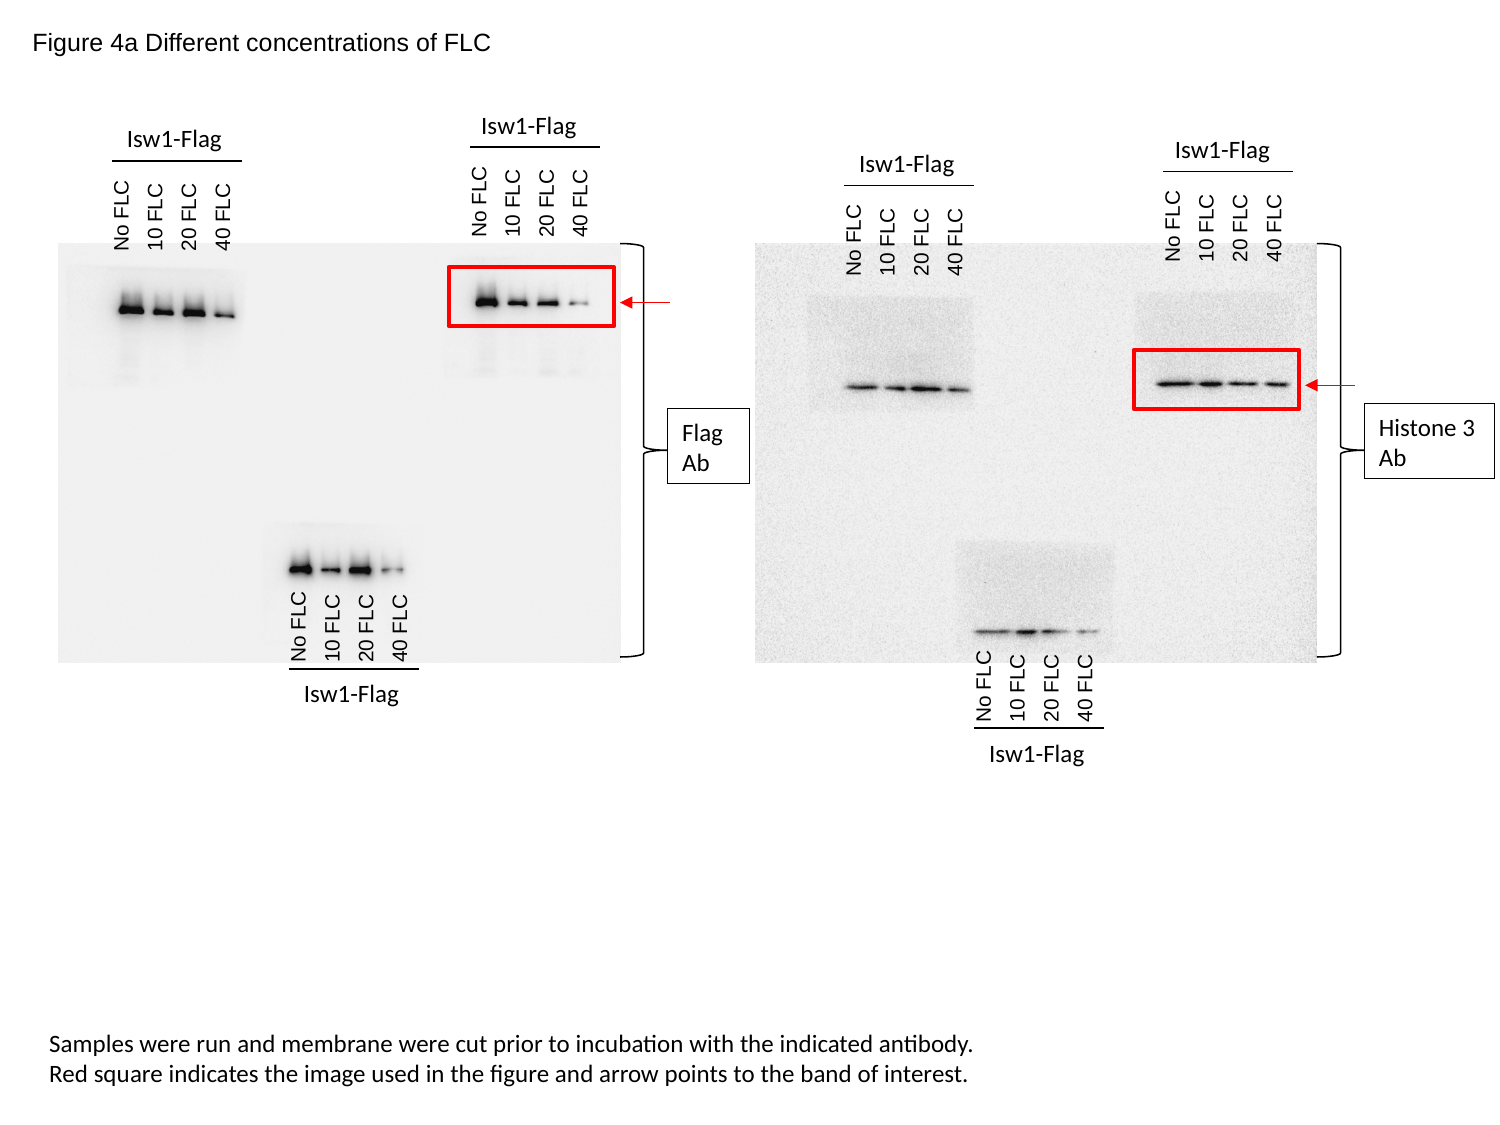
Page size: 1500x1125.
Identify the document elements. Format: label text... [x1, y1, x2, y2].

text_box [621, 242, 645, 301]
text_box No FLC [962, 672, 996, 737]
text_box Histone 3 Ab [1364, 403, 1495, 479]
text_box 10 FLC [866, 193, 900, 241]
text_box 10 FLC [996, 672, 1030, 727]
text_box Isw1-Flag [974, 729, 1128, 775]
text_box 40 FLC [566, 154, 600, 241]
text_box Isw1-Flag [112, 115, 266, 161]
text_box 40 FLC [208, 167, 242, 241]
text_box 10 FLC [134, 170, 167, 241]
text_box 20 FLC [900, 193, 940, 241]
text_box 20 FLC [1030, 672, 1070, 727]
text_box 10 FLC [491, 156, 525, 241]
text_box [1323, 393, 1365, 658]
text_box [626, 310, 669, 658]
text_box Figure 4a Different concentrations of FLC [17, 19, 561, 64]
text_box 10 FLC [1185, 181, 1219, 241]
text_box No FLC [457, 125, 491, 241]
text_box Isw1-Flag [844, 140, 998, 185]
text_box 20 FLC [525, 156, 566, 241]
text_box 40 FLC [940, 192, 974, 241]
picture [58, 243, 621, 663]
text_box Isw1-Flag [289, 672, 443, 716]
text_box Isw1-Flag [466, 101, 620, 147]
text_box 20 FLC [1219, 181, 1259, 241]
text_box [1318, 242, 1342, 384]
text_box Samples were run and membrane were cut prior to incubation with the indicated antibody. Red square indicates the image used in the figure and arrow points to the band of interest. [34, 1020, 991, 1096]
text_box 40 FLC [1070, 672, 1104, 727]
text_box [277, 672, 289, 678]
text_box 20 FLC [167, 170, 208, 241]
text_box No FLC [100, 139, 134, 241]
text_box No FLC [832, 163, 866, 241]
text_box No FLC [1151, 150, 1185, 241]
picture [755, 243, 1318, 663]
text_box 40 FLC [1259, 179, 1293, 241]
text_box Flag Ab [667, 408, 750, 484]
text_box Isw1-Flag [1160, 126, 1314, 172]
